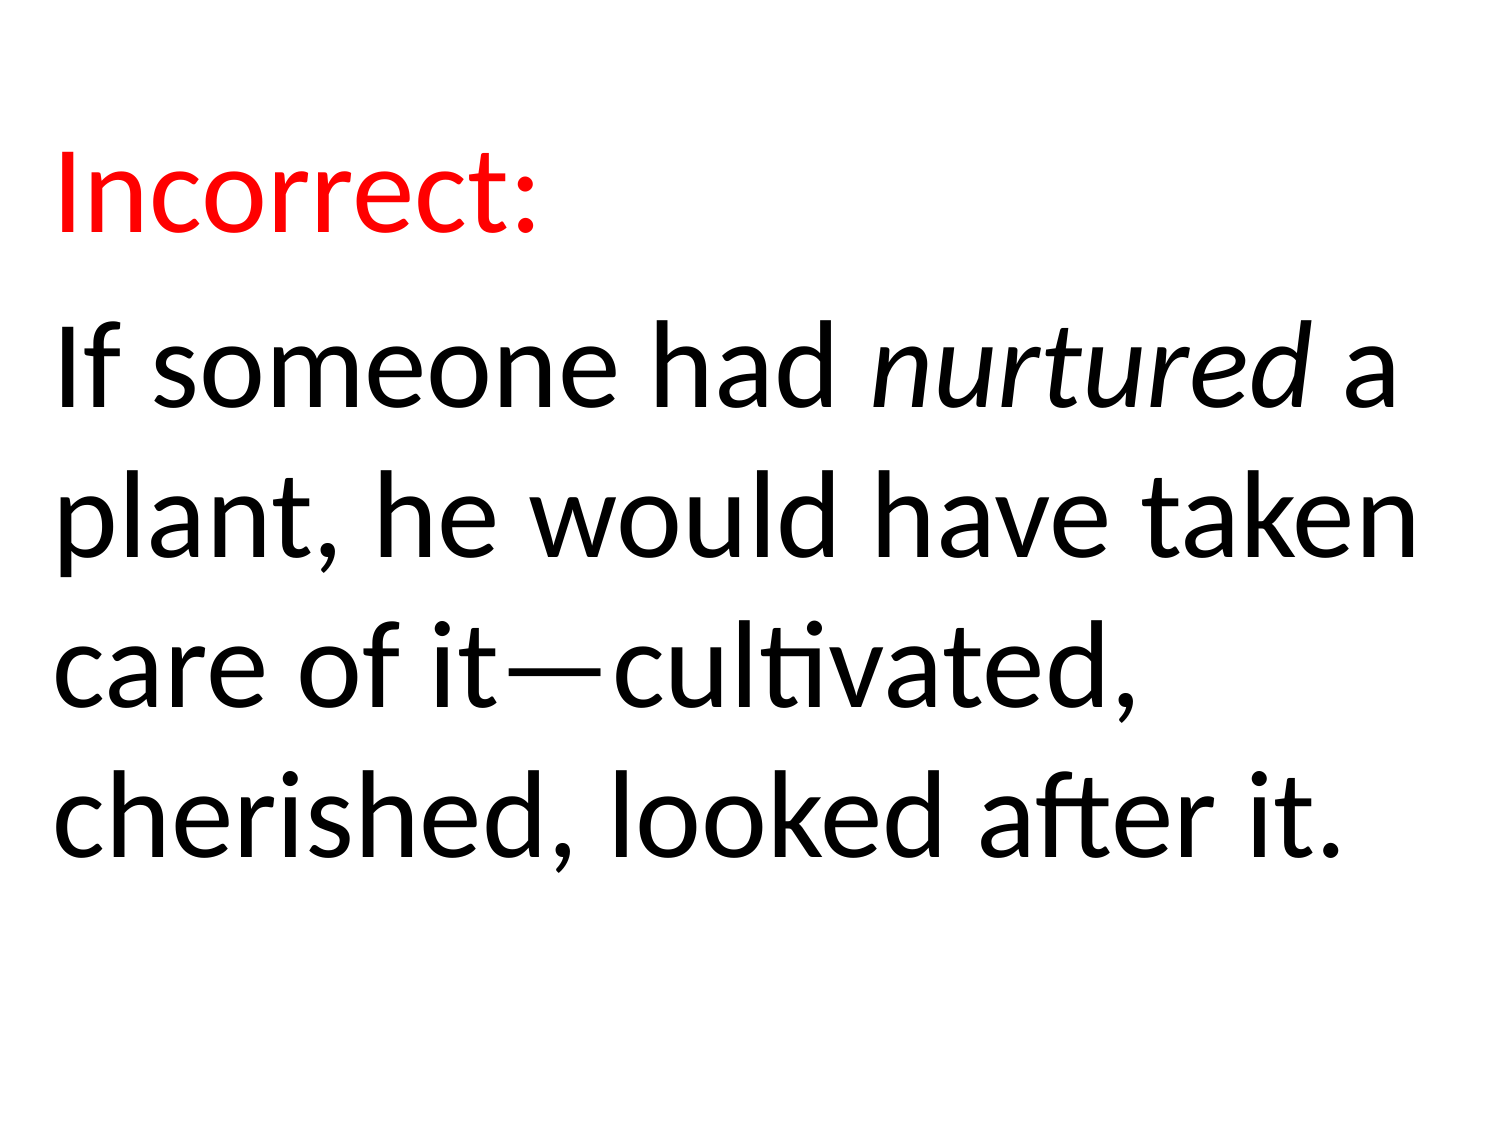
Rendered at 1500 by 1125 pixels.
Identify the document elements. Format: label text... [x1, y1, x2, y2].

list Incorrect: If someone had nurtured a plant, he would have taken care of it—cultivated, cherished, looked after it. [37, 99, 1438, 843]
